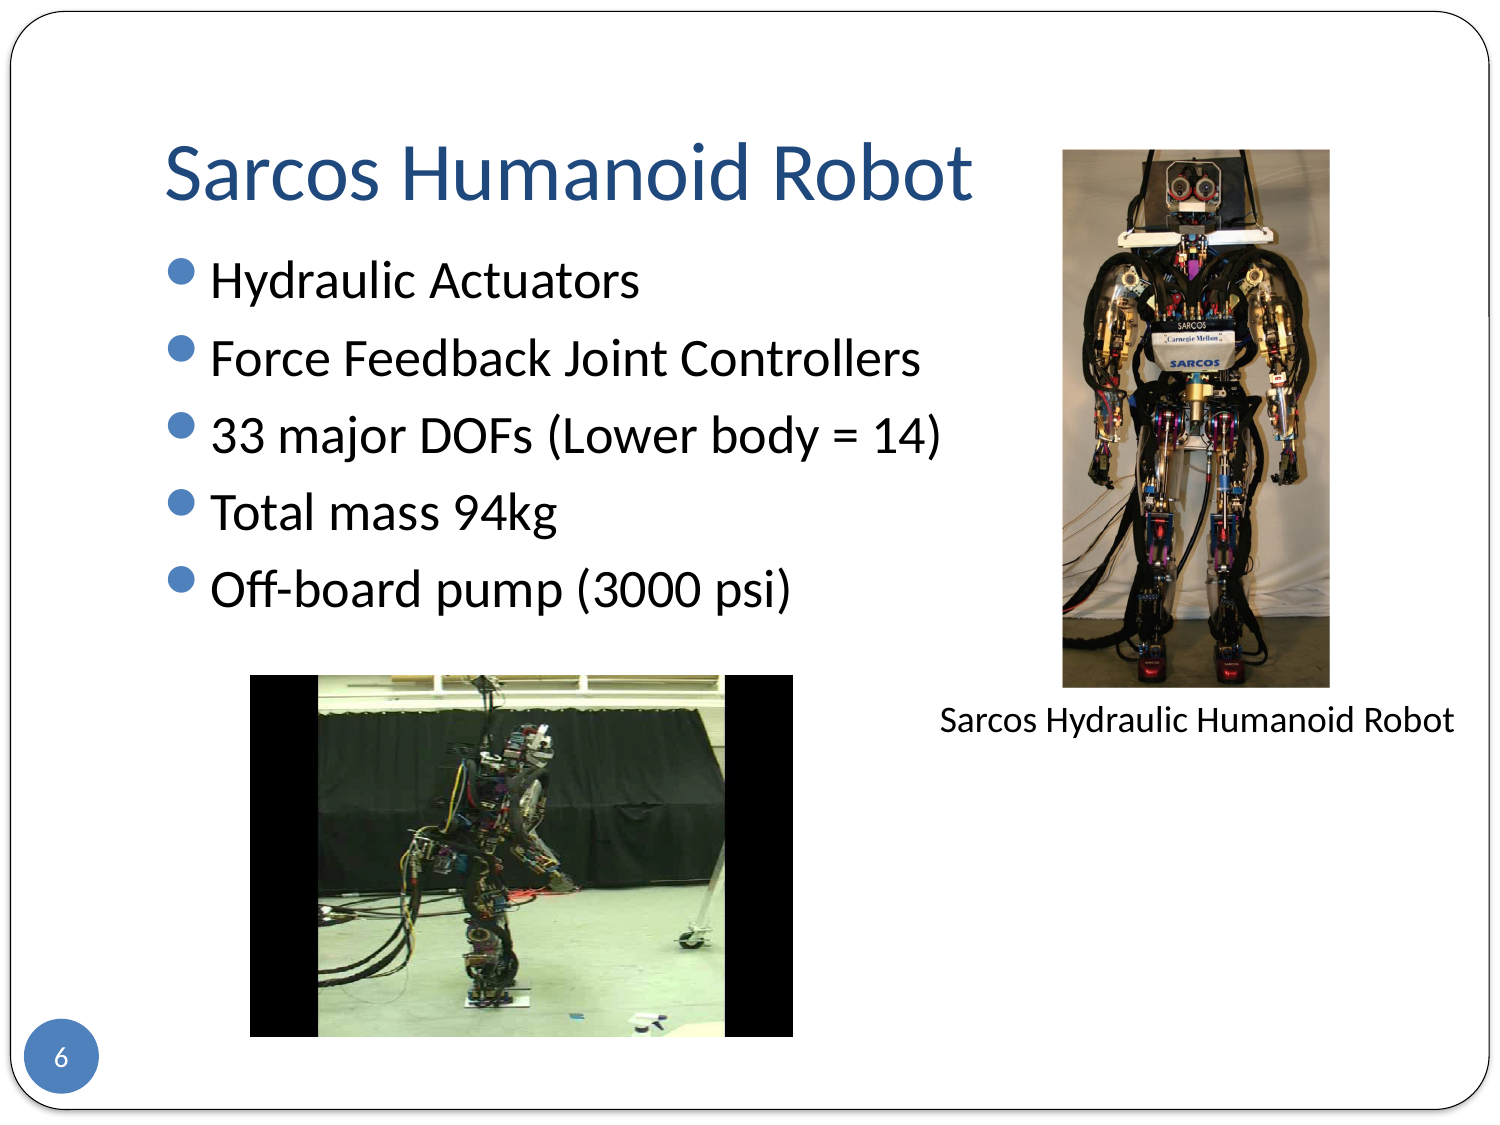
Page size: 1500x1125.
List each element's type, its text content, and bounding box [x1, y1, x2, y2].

list Hydraulic Actuators Force Feedback Joint Controllers 33 major DOFs (Lower body = 14) Total mass 94kg Off-board pump (3000 psi) [150, 237, 1425, 988]
title Sarcos Humanoid Robot [150, 45, 1425, 233]
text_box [249, 674, 794, 1038]
picture [1062, 149, 1330, 688]
text_box Sarcos Hydraulic Humanoid Robot [924, 687, 1500, 748]
slide_number 6 [23, 1018, 99, 1094]
